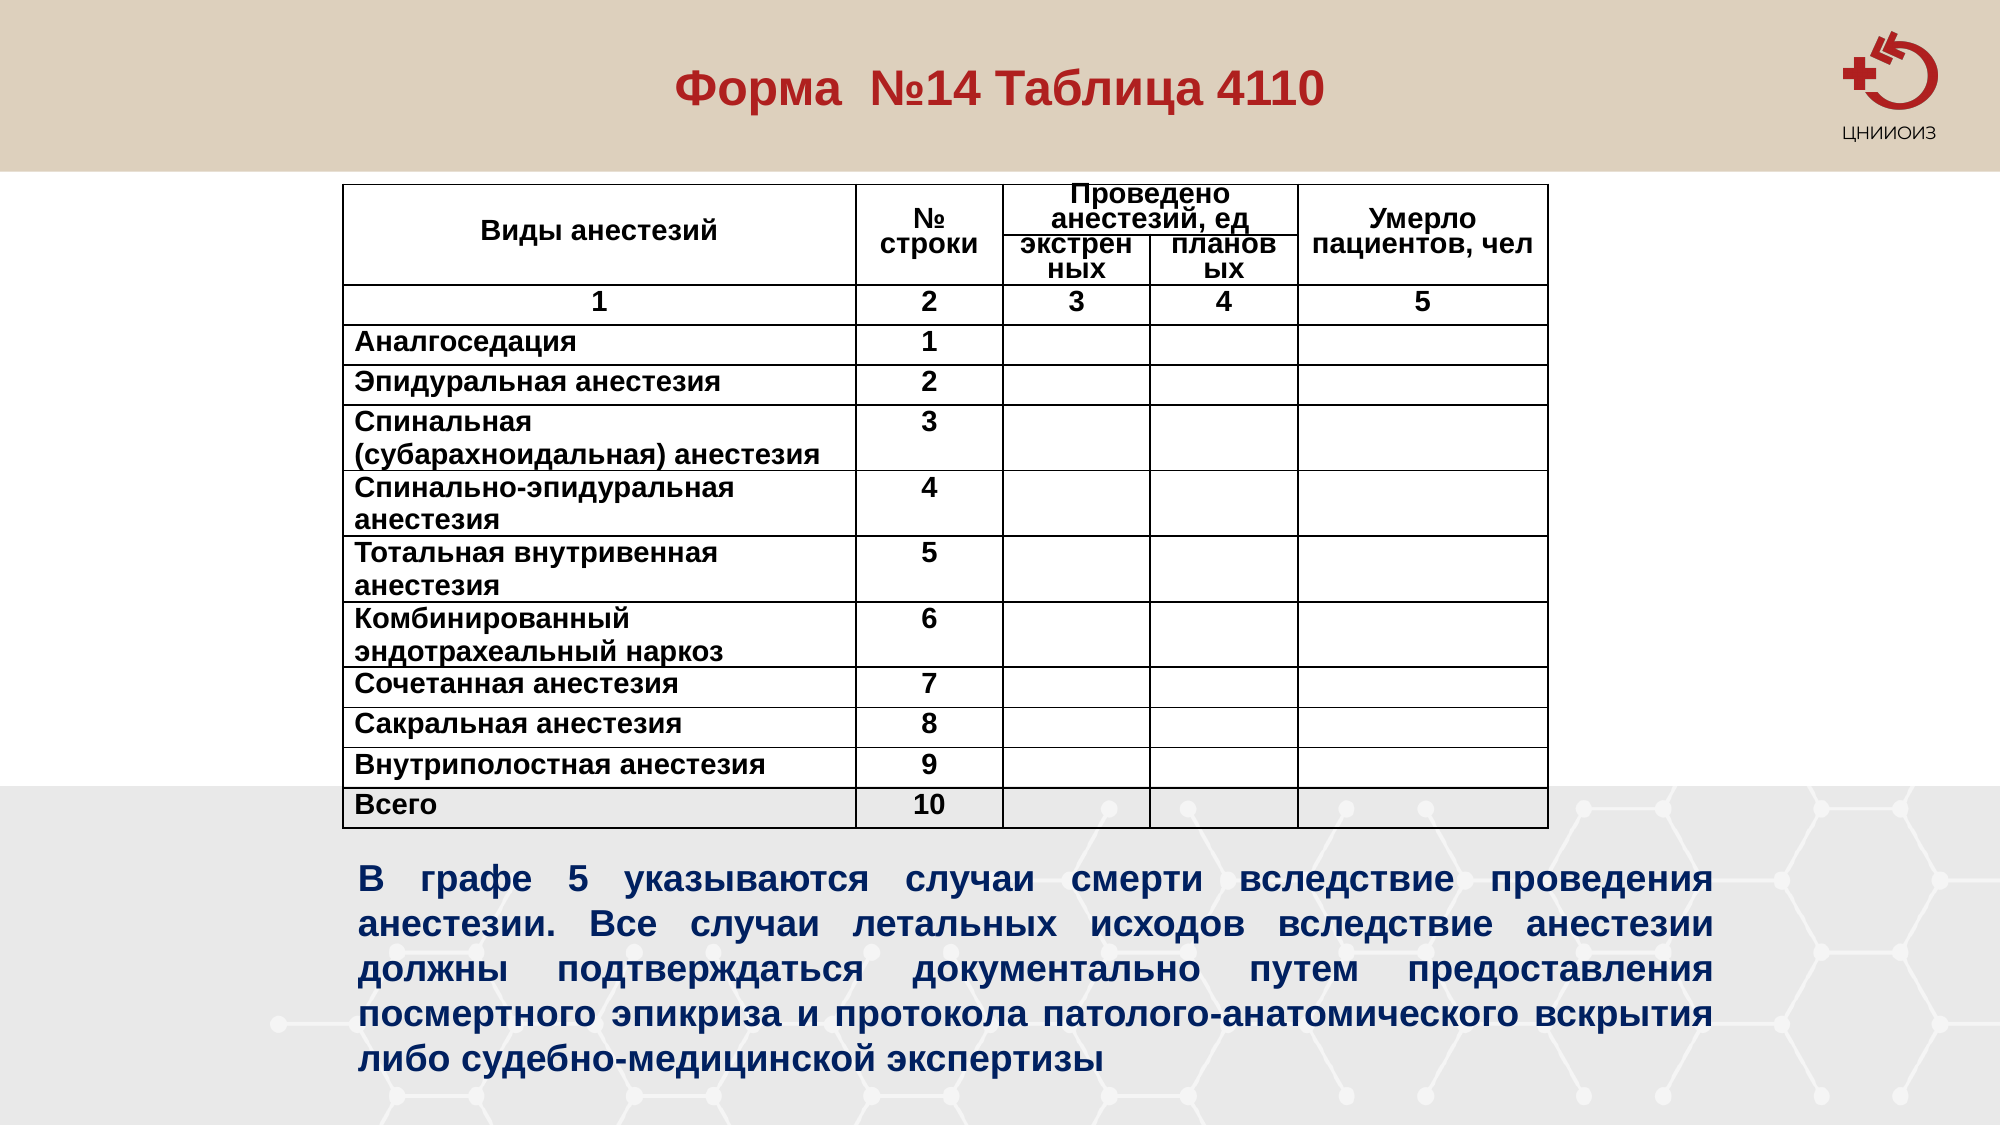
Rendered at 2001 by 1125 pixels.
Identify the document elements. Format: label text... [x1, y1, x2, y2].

table_cell Тотальная внутривенная анестезия [344, 537, 855, 601]
table_cell Спинально-эпидуральная анестезия [344, 471, 855, 535]
table_cell Аналгоседация [344, 326, 855, 364]
table_header Умерло пациентов, чел [1299, 185, 1547, 284]
table_cell [1151, 603, 1297, 666]
table_cell [1299, 366, 1547, 404]
table_cell Эпидуральная анестезия [344, 366, 855, 404]
table_cell [1151, 406, 1297, 470]
table_cell 1 [857, 326, 1002, 364]
table_cell 8 [857, 708, 1002, 747]
picture [0, 786, 2000, 1125]
table_cell Внутриполостная анестезия [344, 748, 855, 786]
table_cell [1004, 326, 1149, 364]
table_header № строки [857, 185, 1002, 284]
table_cell [1151, 668, 1297, 707]
table_cell [1004, 471, 1149, 535]
table_cell 4 [857, 471, 1002, 535]
table_cell [1299, 668, 1547, 707]
table_header Виды анестезий [344, 185, 855, 284]
table_cell 2 [857, 286, 1002, 324]
table_cell Сакральная анестезия [344, 708, 855, 747]
table_cell Спинальная (субарахноидальная) анестезия [344, 406, 855, 470]
table_cell [1004, 406, 1149, 470]
table_cell 7 [857, 668, 1002, 707]
table_cell [1299, 748, 1547, 786]
table_cell плановых [1151, 236, 1297, 284]
picture [1843, 31, 1938, 142]
table_cell 4 [1151, 286, 1297, 324]
text_box Форма №14 Таблица 4110 [0, 0, 2000, 173]
table_cell 2 [857, 366, 1002, 404]
table_cell 3 [1004, 286, 1149, 324]
table_cell [1299, 537, 1547, 601]
table_header Проведено анестезий, ед [1004, 185, 1297, 234]
table_cell [1299, 406, 1547, 470]
table_cell [1151, 708, 1297, 747]
table_cell [1151, 748, 1297, 786]
table_cell Комбинированный эндотрахеальный наркоз [344, 603, 855, 666]
table_cell [1299, 471, 1547, 535]
table_cell [1004, 668, 1149, 707]
table_cell 6 [857, 603, 1002, 666]
table_cell [1151, 326, 1297, 364]
table_cell 5 [1299, 286, 1547, 324]
table_cell [1151, 366, 1297, 404]
table_cell [1004, 748, 1149, 786]
table_cell 5 [857, 537, 1002, 601]
table_cell [1004, 708, 1149, 747]
table_cell [1299, 326, 1547, 364]
table_cell 3 [857, 406, 1002, 470]
table_cell 9 [857, 748, 1002, 786]
table_cell [1151, 471, 1297, 535]
table_cell экстренных [1004, 236, 1149, 284]
table_cell Сочетанная анестезия [344, 668, 855, 707]
table_cell [1004, 537, 1149, 601]
table_cell [1004, 366, 1149, 404]
table_cell [1299, 708, 1547, 747]
table_cell 1 [344, 286, 855, 324]
table_cell [1299, 603, 1547, 666]
table_cell [1004, 603, 1149, 666]
table_cell [1151, 537, 1297, 601]
